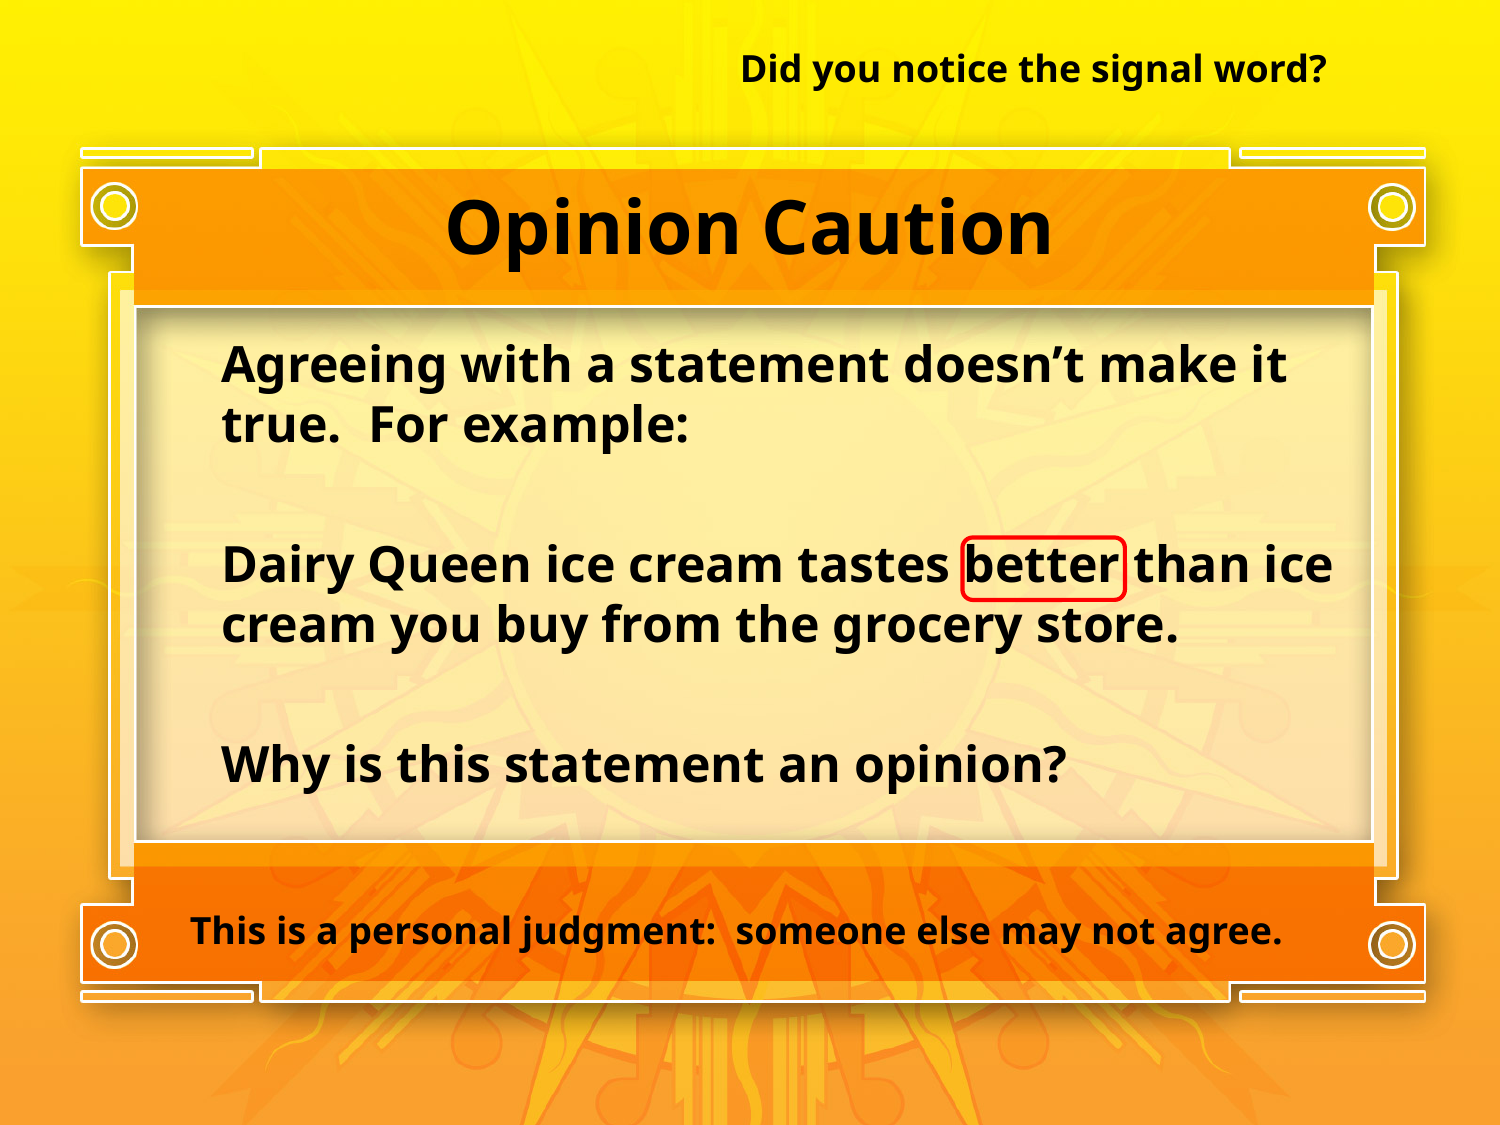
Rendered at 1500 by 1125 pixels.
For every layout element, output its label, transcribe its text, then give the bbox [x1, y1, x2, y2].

title Opinion Caution [62, 187, 1438, 263]
text_box [960, 535, 1128, 603]
picture [0, 0, 1500, 1125]
text_box Did you notice the signal word? [725, 37, 1425, 98]
text_box This is a personal judgment: someone else may not agree. [174, 899, 1350, 960]
list Agreeing with a statement doesn’t make it true. For example: Dairy Queen ice cream tastes better than ice cream you buy from the grocery store. Why is this statement an opinion? [149, 324, 1351, 826]
